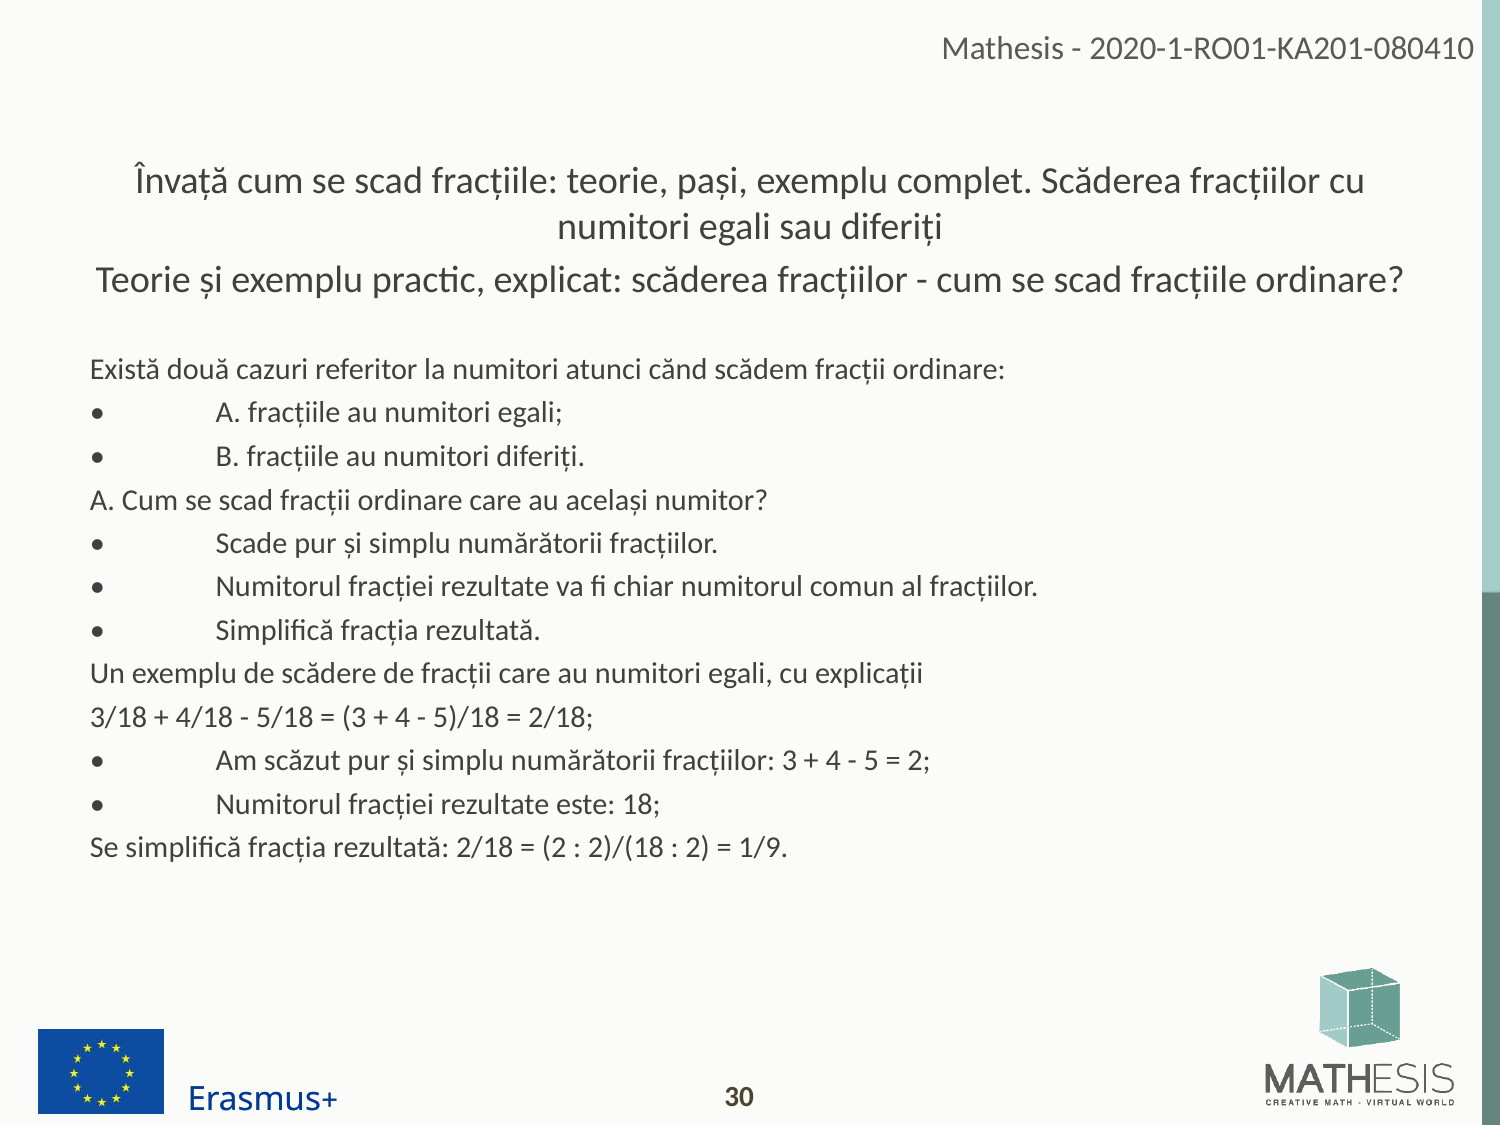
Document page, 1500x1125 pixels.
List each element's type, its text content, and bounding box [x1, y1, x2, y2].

list Învață cum se scad fracțiile: teorie, pași, exemplu complet. Scăderea fracțiilor cu numitori egali sau diferiți Teorie și exemplu practic, explicat: scăderea fracțiilor - cum se scad fracțiile ordinare? Există două cazuri referitor la numitori atunci cănd scădem fracții ordinare: • A. fracțiile au numitori egali; • B. fracțiile au numitori diferiți. A. Cum se scad fracții ordinare care au același numitor? • Scade pur și simplu numărătorii fracțiilor. • Numitorul fracției rezultate va fi chiar numitorul comun al fracțiilor. • Simplifică fracția rezultată. Un exemplu de scădere de fracții care au numitori egali, cu explicații 3/18 + 4/18 - 5/18 = (3 + 4 - 5)/18 = 2/18; • Am scăzut pur și simplu numărătorii fracțiilor: 3 + 4 - 5 = 2; • Numitorul fracției rezultate este: 18; Se simplifică fracția rezultată: 2/18 = (2 : 2)/(18 : 2) = 1/9. [75, 148, 1425, 891]
picture [38, 1029, 164, 1114]
